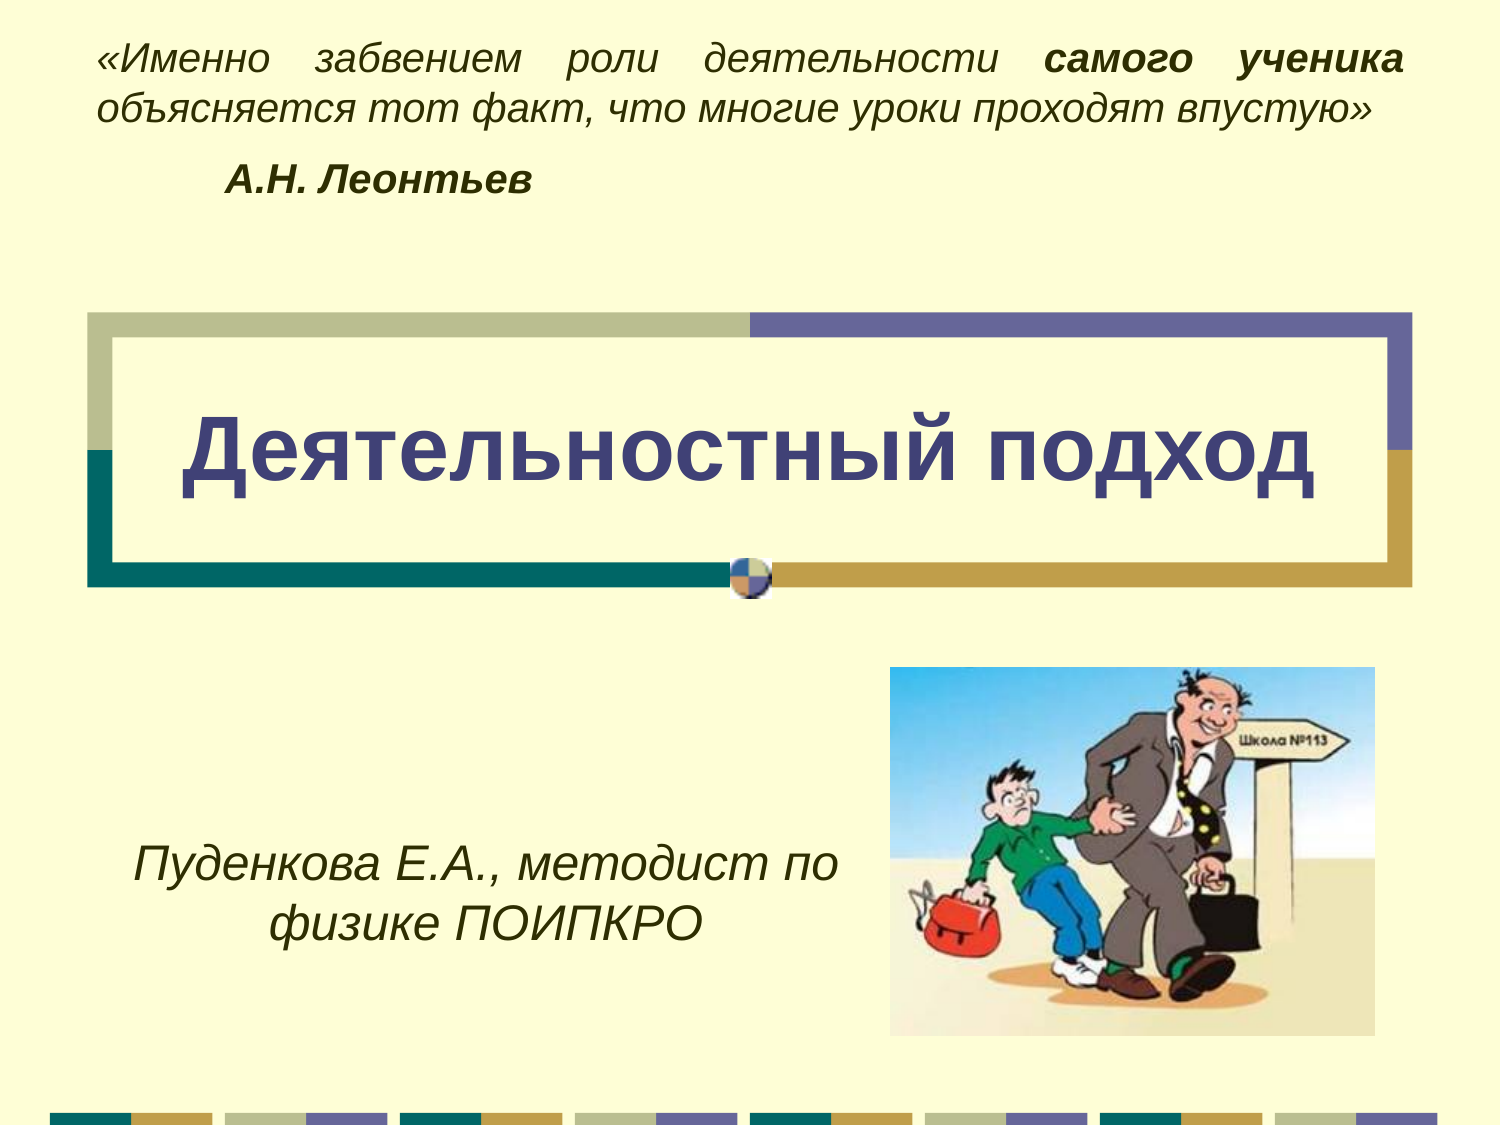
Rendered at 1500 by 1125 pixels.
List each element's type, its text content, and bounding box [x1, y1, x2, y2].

picture [890, 667, 1376, 1036]
text_box «Именно забвением роли деятельности самого ученика объясняется тот факт, что многие уроки проходят впустую» А.Н. Леонтьев [80, 21, 1421, 211]
title Деятельностный подход [112, 349, 1388, 538]
picture [730, 558, 772, 599]
subtitle Пуденкова Е.А., методист по физике ПОИПКРО [81, 808, 885, 973]
